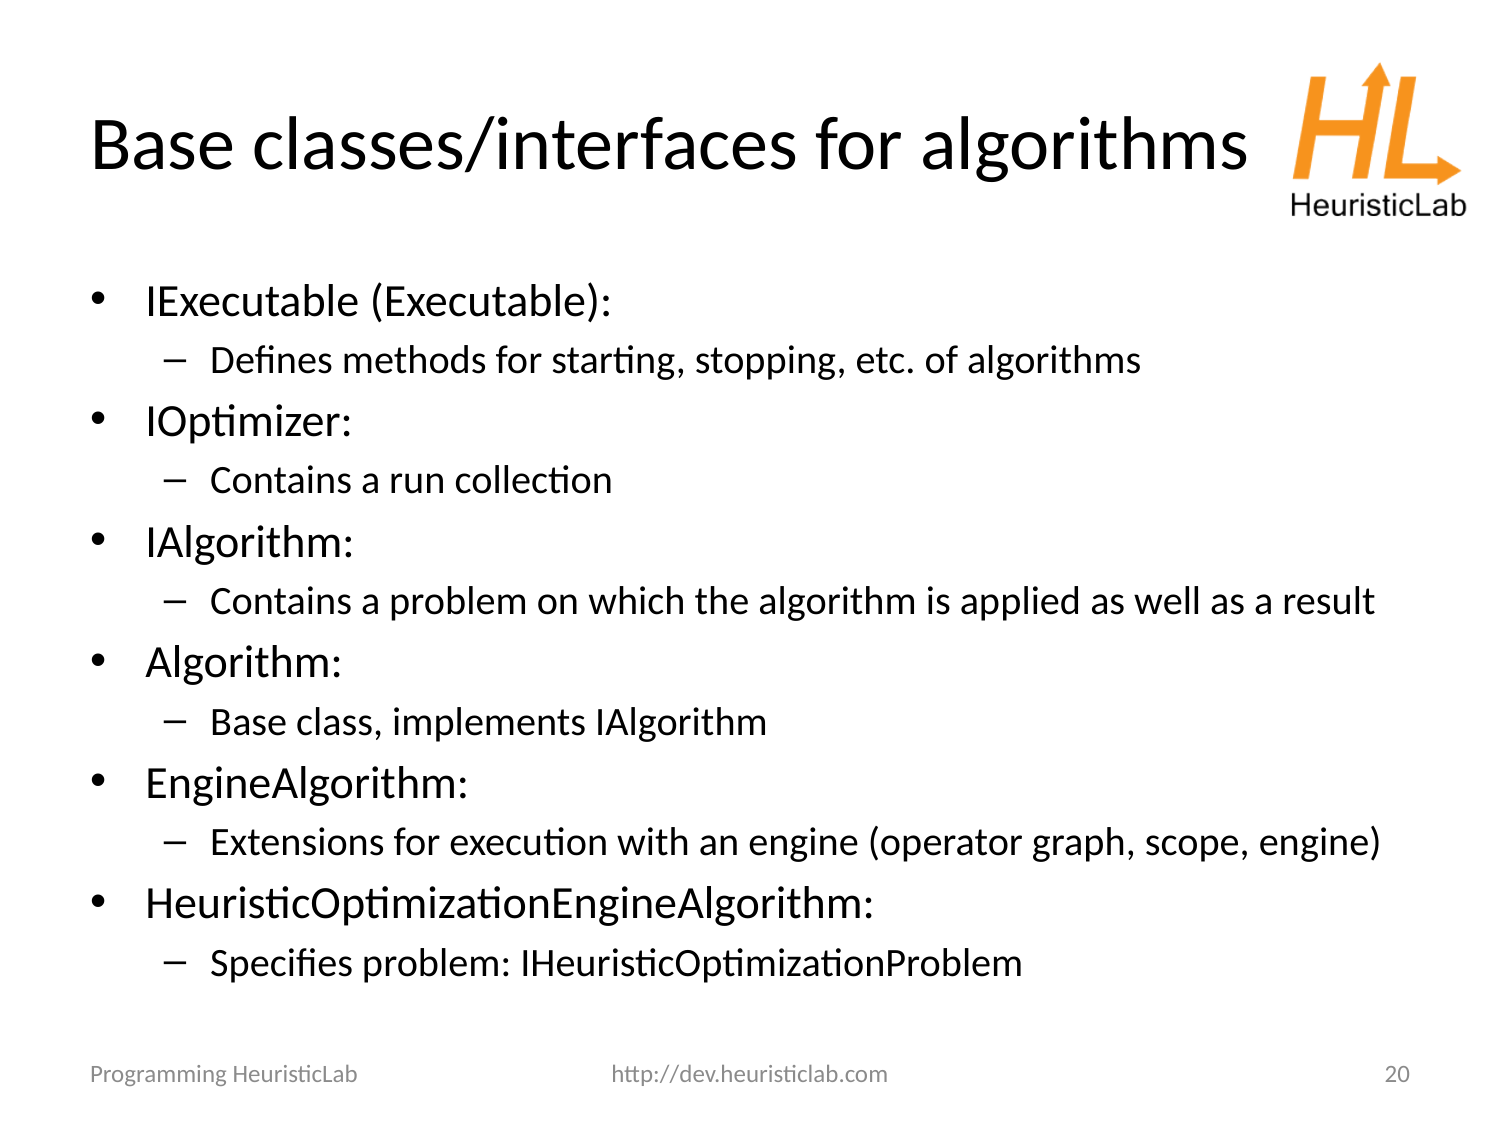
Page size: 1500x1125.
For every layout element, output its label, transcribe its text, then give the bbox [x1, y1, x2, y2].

slide_number Programming HeuristicLab [75, 1042, 425, 1103]
slide_number 20 [1074, 1042, 1425, 1103]
footer http://dev.heuristiclab.com [512, 1042, 988, 1103]
picture [1281, 27, 1474, 244]
list IExecutable (Executable): Defines methods for starting, stopping, etc. of algorithms IOptimizer: Contains a run collection IAlgorithm: Contains a problem on which the algorithm is applied as well as a result Algorithm: Base class, implements IAlgorithm EngineAlgorithm: Extensions for execution with an engine (operator graph, scope, engine) HeuristicOptimizationEngineAlgorithm: Specifies problem: IHeuristicOptimizationProblem [75, 262, 1425, 1005]
title Base classes/interfaces for algorithms [75, 45, 1282, 233]
